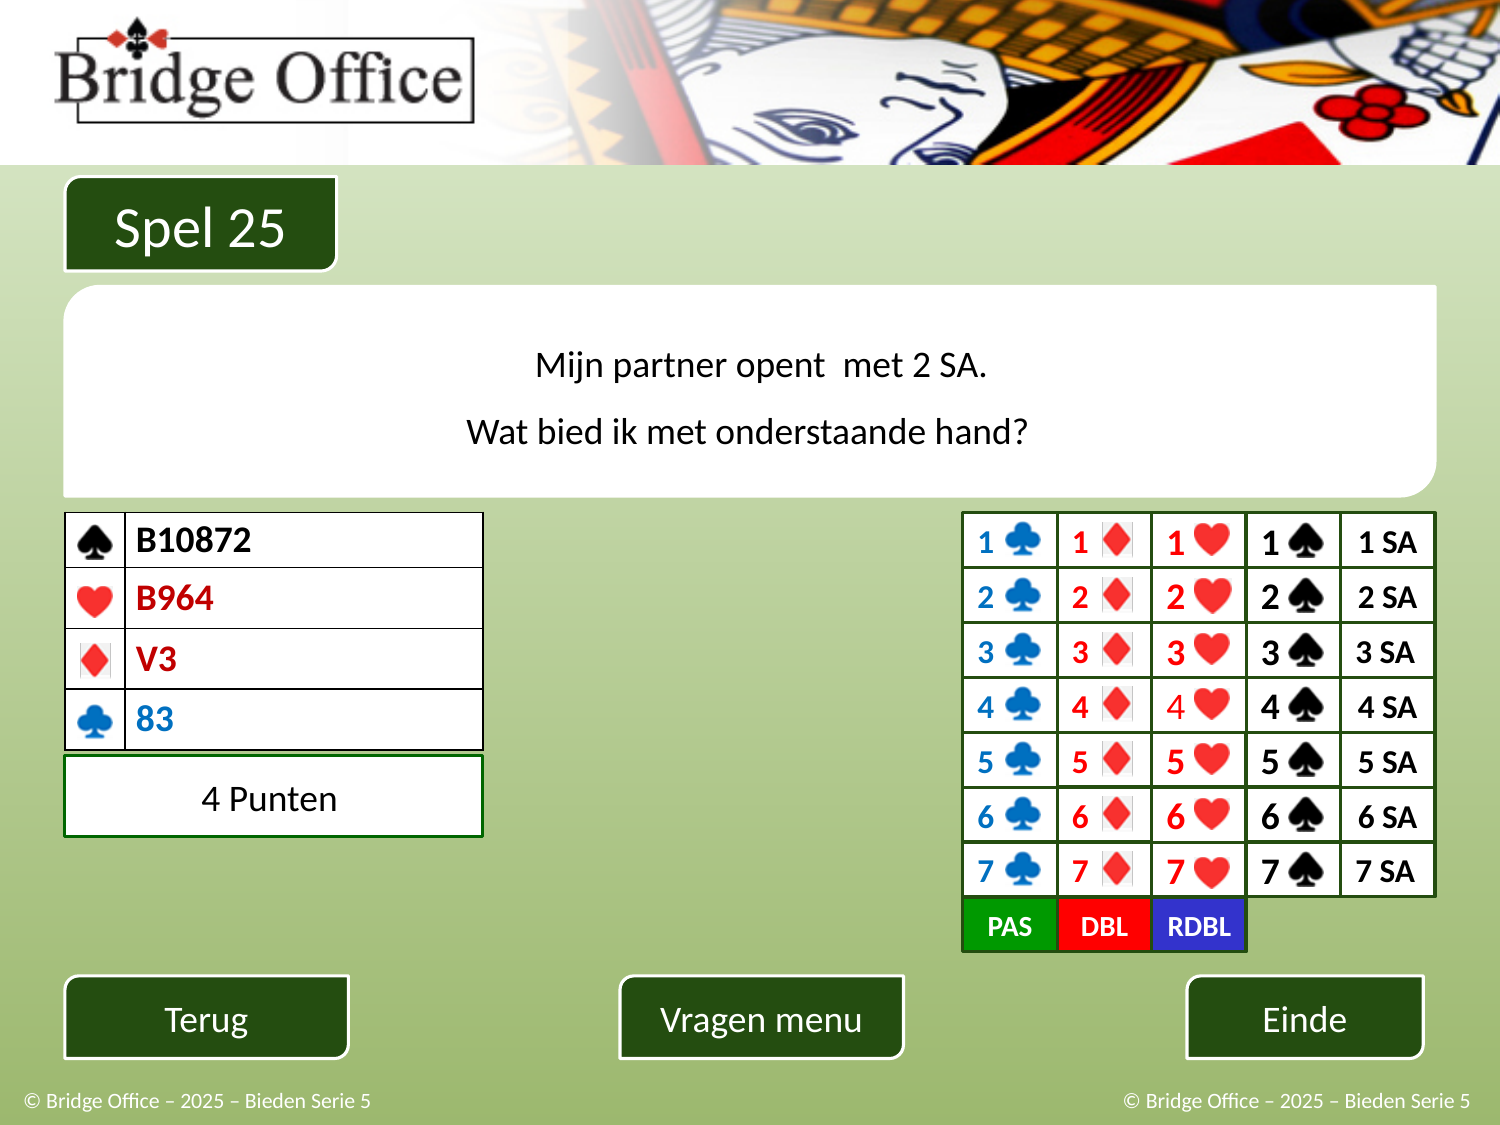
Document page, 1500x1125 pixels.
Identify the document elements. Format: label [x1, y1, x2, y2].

picture [1099, 686, 1135, 723]
picture [1004, 521, 1041, 558]
picture [1288, 851, 1324, 887]
picture [1004, 686, 1041, 723]
picture [1193, 523, 1230, 556]
picture [1193, 857, 1230, 890]
text_box [63, 174, 339, 273]
picture [1194, 633, 1230, 666]
picture [1193, 798, 1230, 830]
text_box [8, 1079, 393, 1121]
picture [1099, 522, 1135, 558]
text_box [63, 284, 1437, 498]
table_cell [66, 629, 124, 688]
picture [77, 703, 114, 740]
picture [1004, 631, 1041, 668]
picture [1099, 577, 1135, 613]
table_cell [126, 690, 482, 749]
table_cell [66, 568, 124, 628]
table_header [126, 513, 482, 567]
picture [1004, 576, 1041, 613]
picture [1193, 743, 1230, 776]
picture [1288, 521, 1325, 558]
picture [1288, 796, 1324, 833]
picture [1193, 578, 1232, 614]
picture [1099, 741, 1135, 778]
picture [1099, 796, 1135, 833]
picture [0, 0, 1500, 166]
picture [77, 524, 114, 561]
picture [1288, 741, 1324, 778]
picture [1288, 576, 1324, 613]
picture [1004, 851, 1041, 887]
picture [1004, 796, 1041, 833]
text_box [1185, 974, 1425, 1061]
text_box [961, 511, 1437, 953]
text_box [618, 974, 906, 1061]
table_header [66, 513, 124, 567]
picture [77, 643, 114, 679]
picture [1099, 631, 1135, 668]
picture [1004, 741, 1041, 778]
picture [1288, 631, 1324, 668]
text_box [63, 974, 350, 1061]
picture [1193, 688, 1230, 721]
picture [1099, 851, 1135, 887]
text_box [1107, 1079, 1500, 1121]
picture [77, 585, 114, 618]
table_cell [126, 629, 482, 688]
text_box [63, 754, 484, 838]
table_cell [126, 568, 482, 628]
picture [1288, 686, 1324, 723]
table_cell [66, 690, 124, 749]
